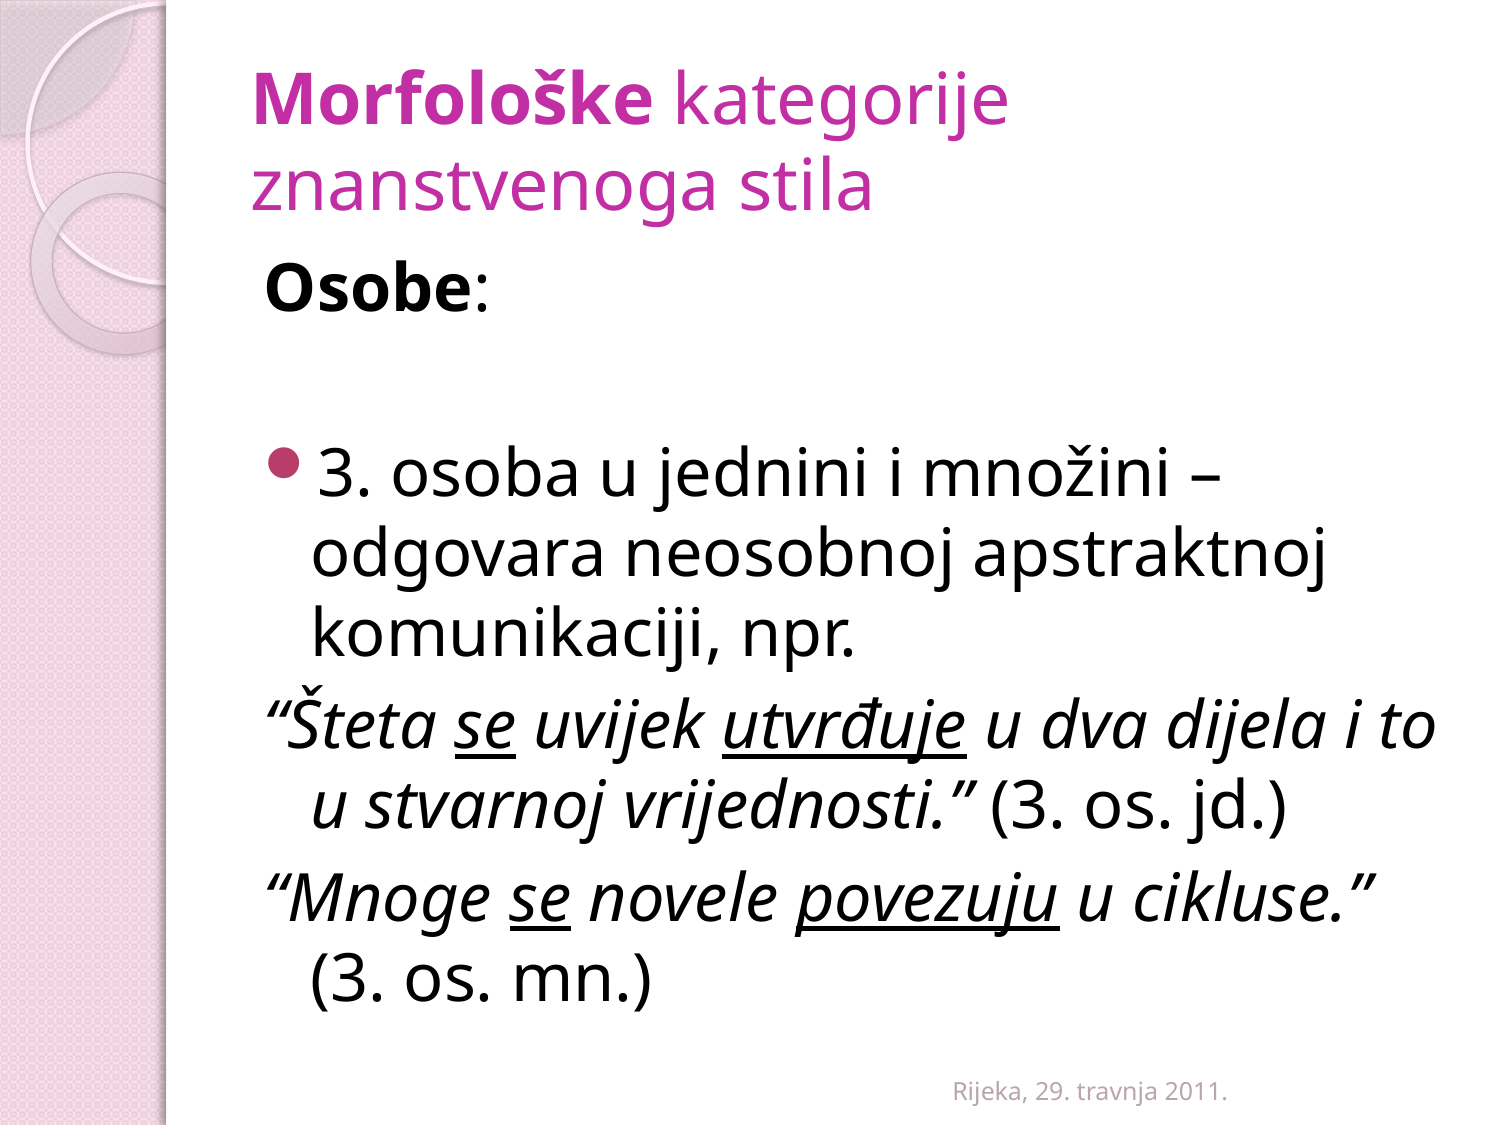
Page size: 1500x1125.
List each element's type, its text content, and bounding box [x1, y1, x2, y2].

title Morfološke kategorije znanstvenoga stila [235, 45, 1466, 233]
footer Rijeka, 29. travnja 2011. [937, 1034, 1413, 1113]
list Osobe: 3. osoba u jednini i množini – odgovara neosobnoj apstraktnoj komunikaciji, npr. “Šteta se uvijek utvrđuje u dva dijela i to u stvarnoj vrijednosti.” (3. os. jd.) “Mnoge se novele povezuju u cikluse.” (3. os. mn.) [235, 237, 1466, 1026]
